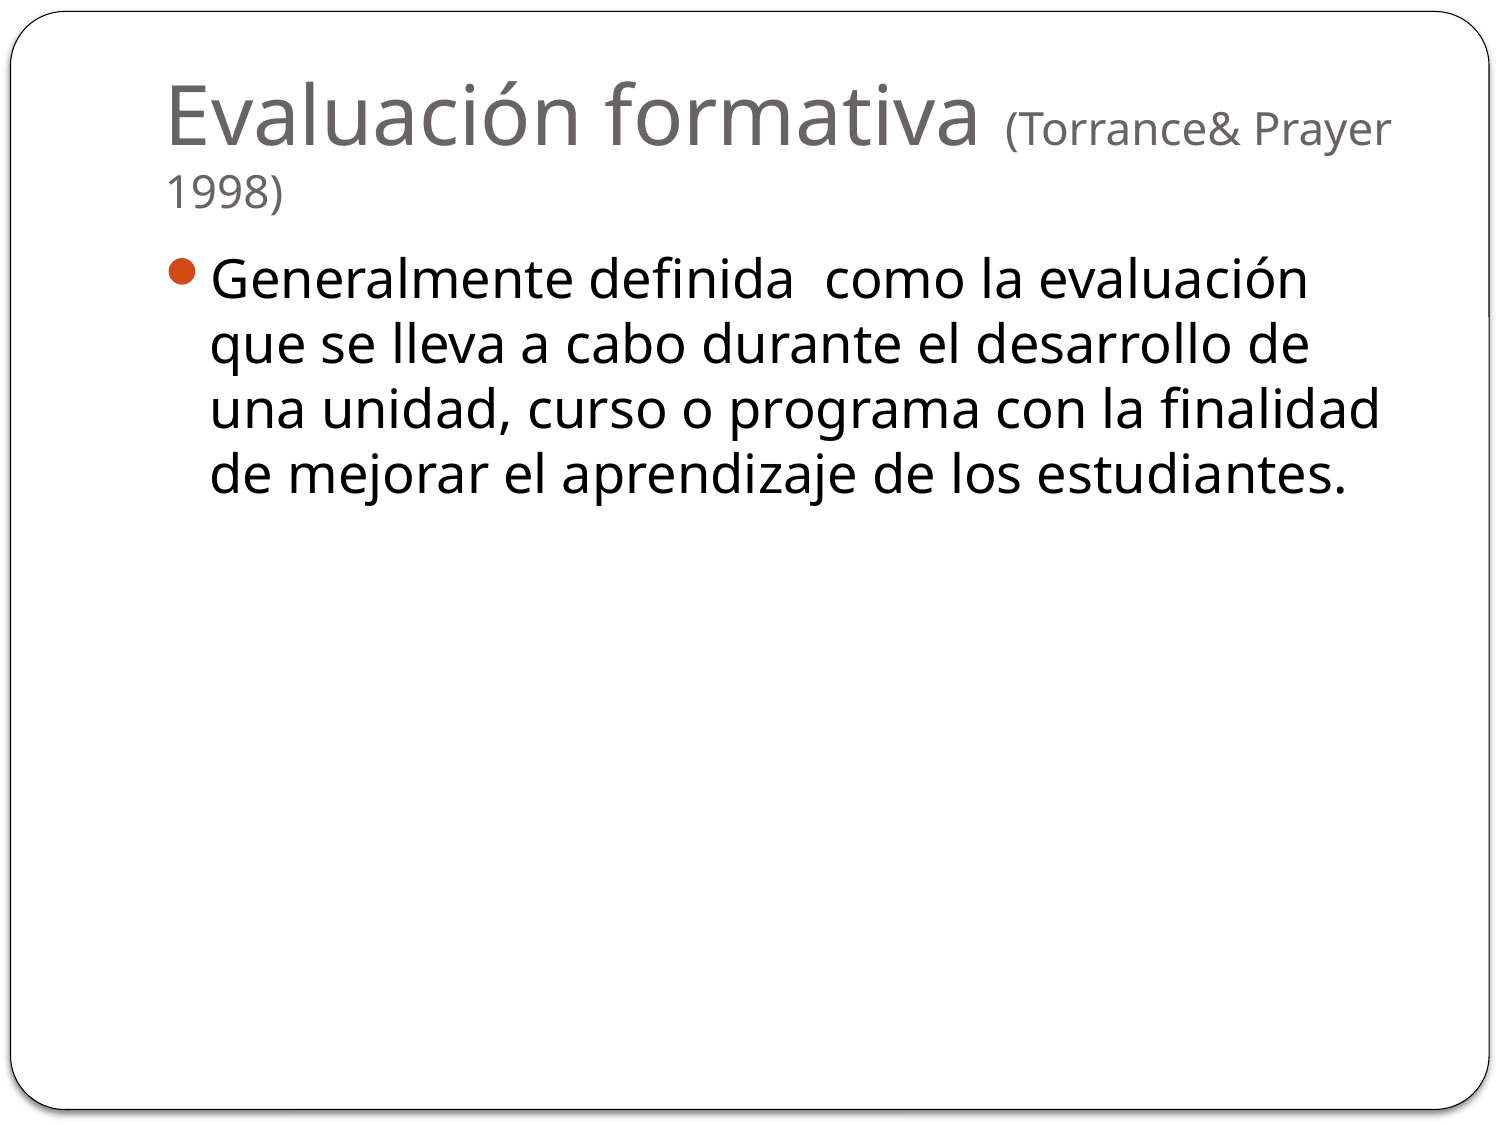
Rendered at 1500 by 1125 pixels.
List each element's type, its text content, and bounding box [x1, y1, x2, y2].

title Evaluación formativa (Torrance& Prayer 1998) [150, 45, 1425, 233]
list Generalmente definida como la evaluación que se lleva a cabo durante el desarrollo de una unidad, curso o programa con la finalidad de mejorar el aprendizaje de los estudiantes. [150, 237, 1425, 988]
